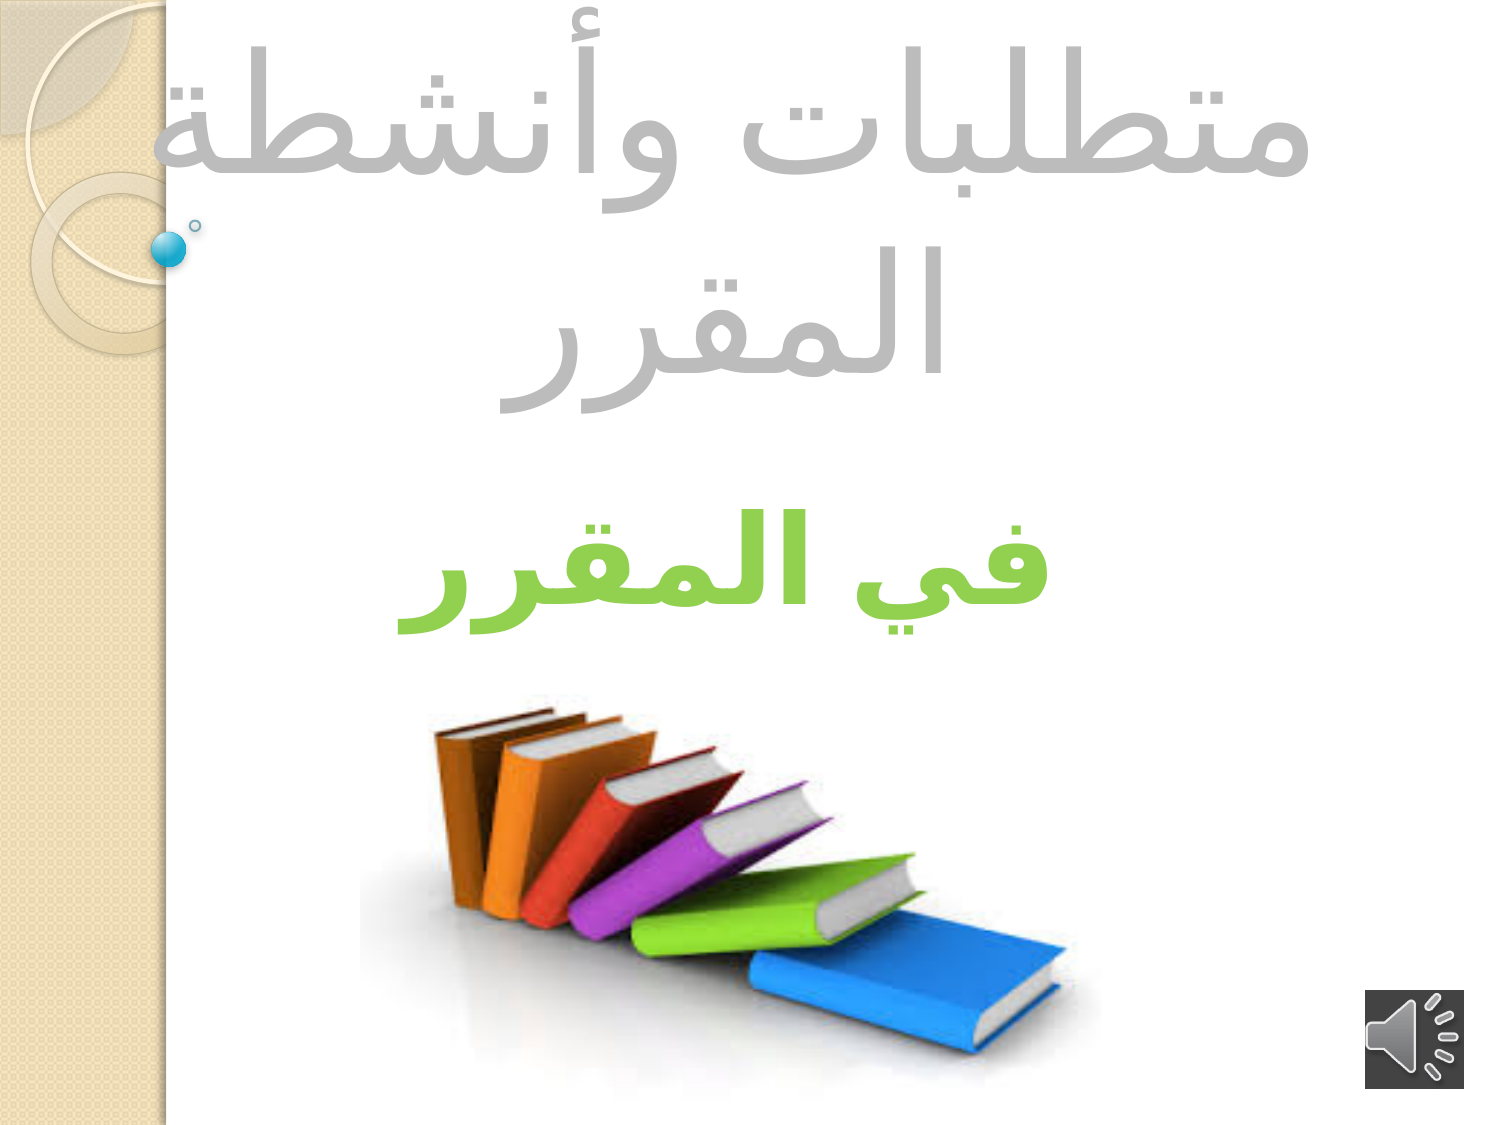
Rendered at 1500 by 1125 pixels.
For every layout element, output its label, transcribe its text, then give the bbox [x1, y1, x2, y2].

picture [359, 656, 1125, 1125]
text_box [1364, 989, 1465, 1090]
title متطلبات وأنشطة المقرر [88, 314, 1377, 479]
subtitle في المقرر [88, 479, 1377, 768]
